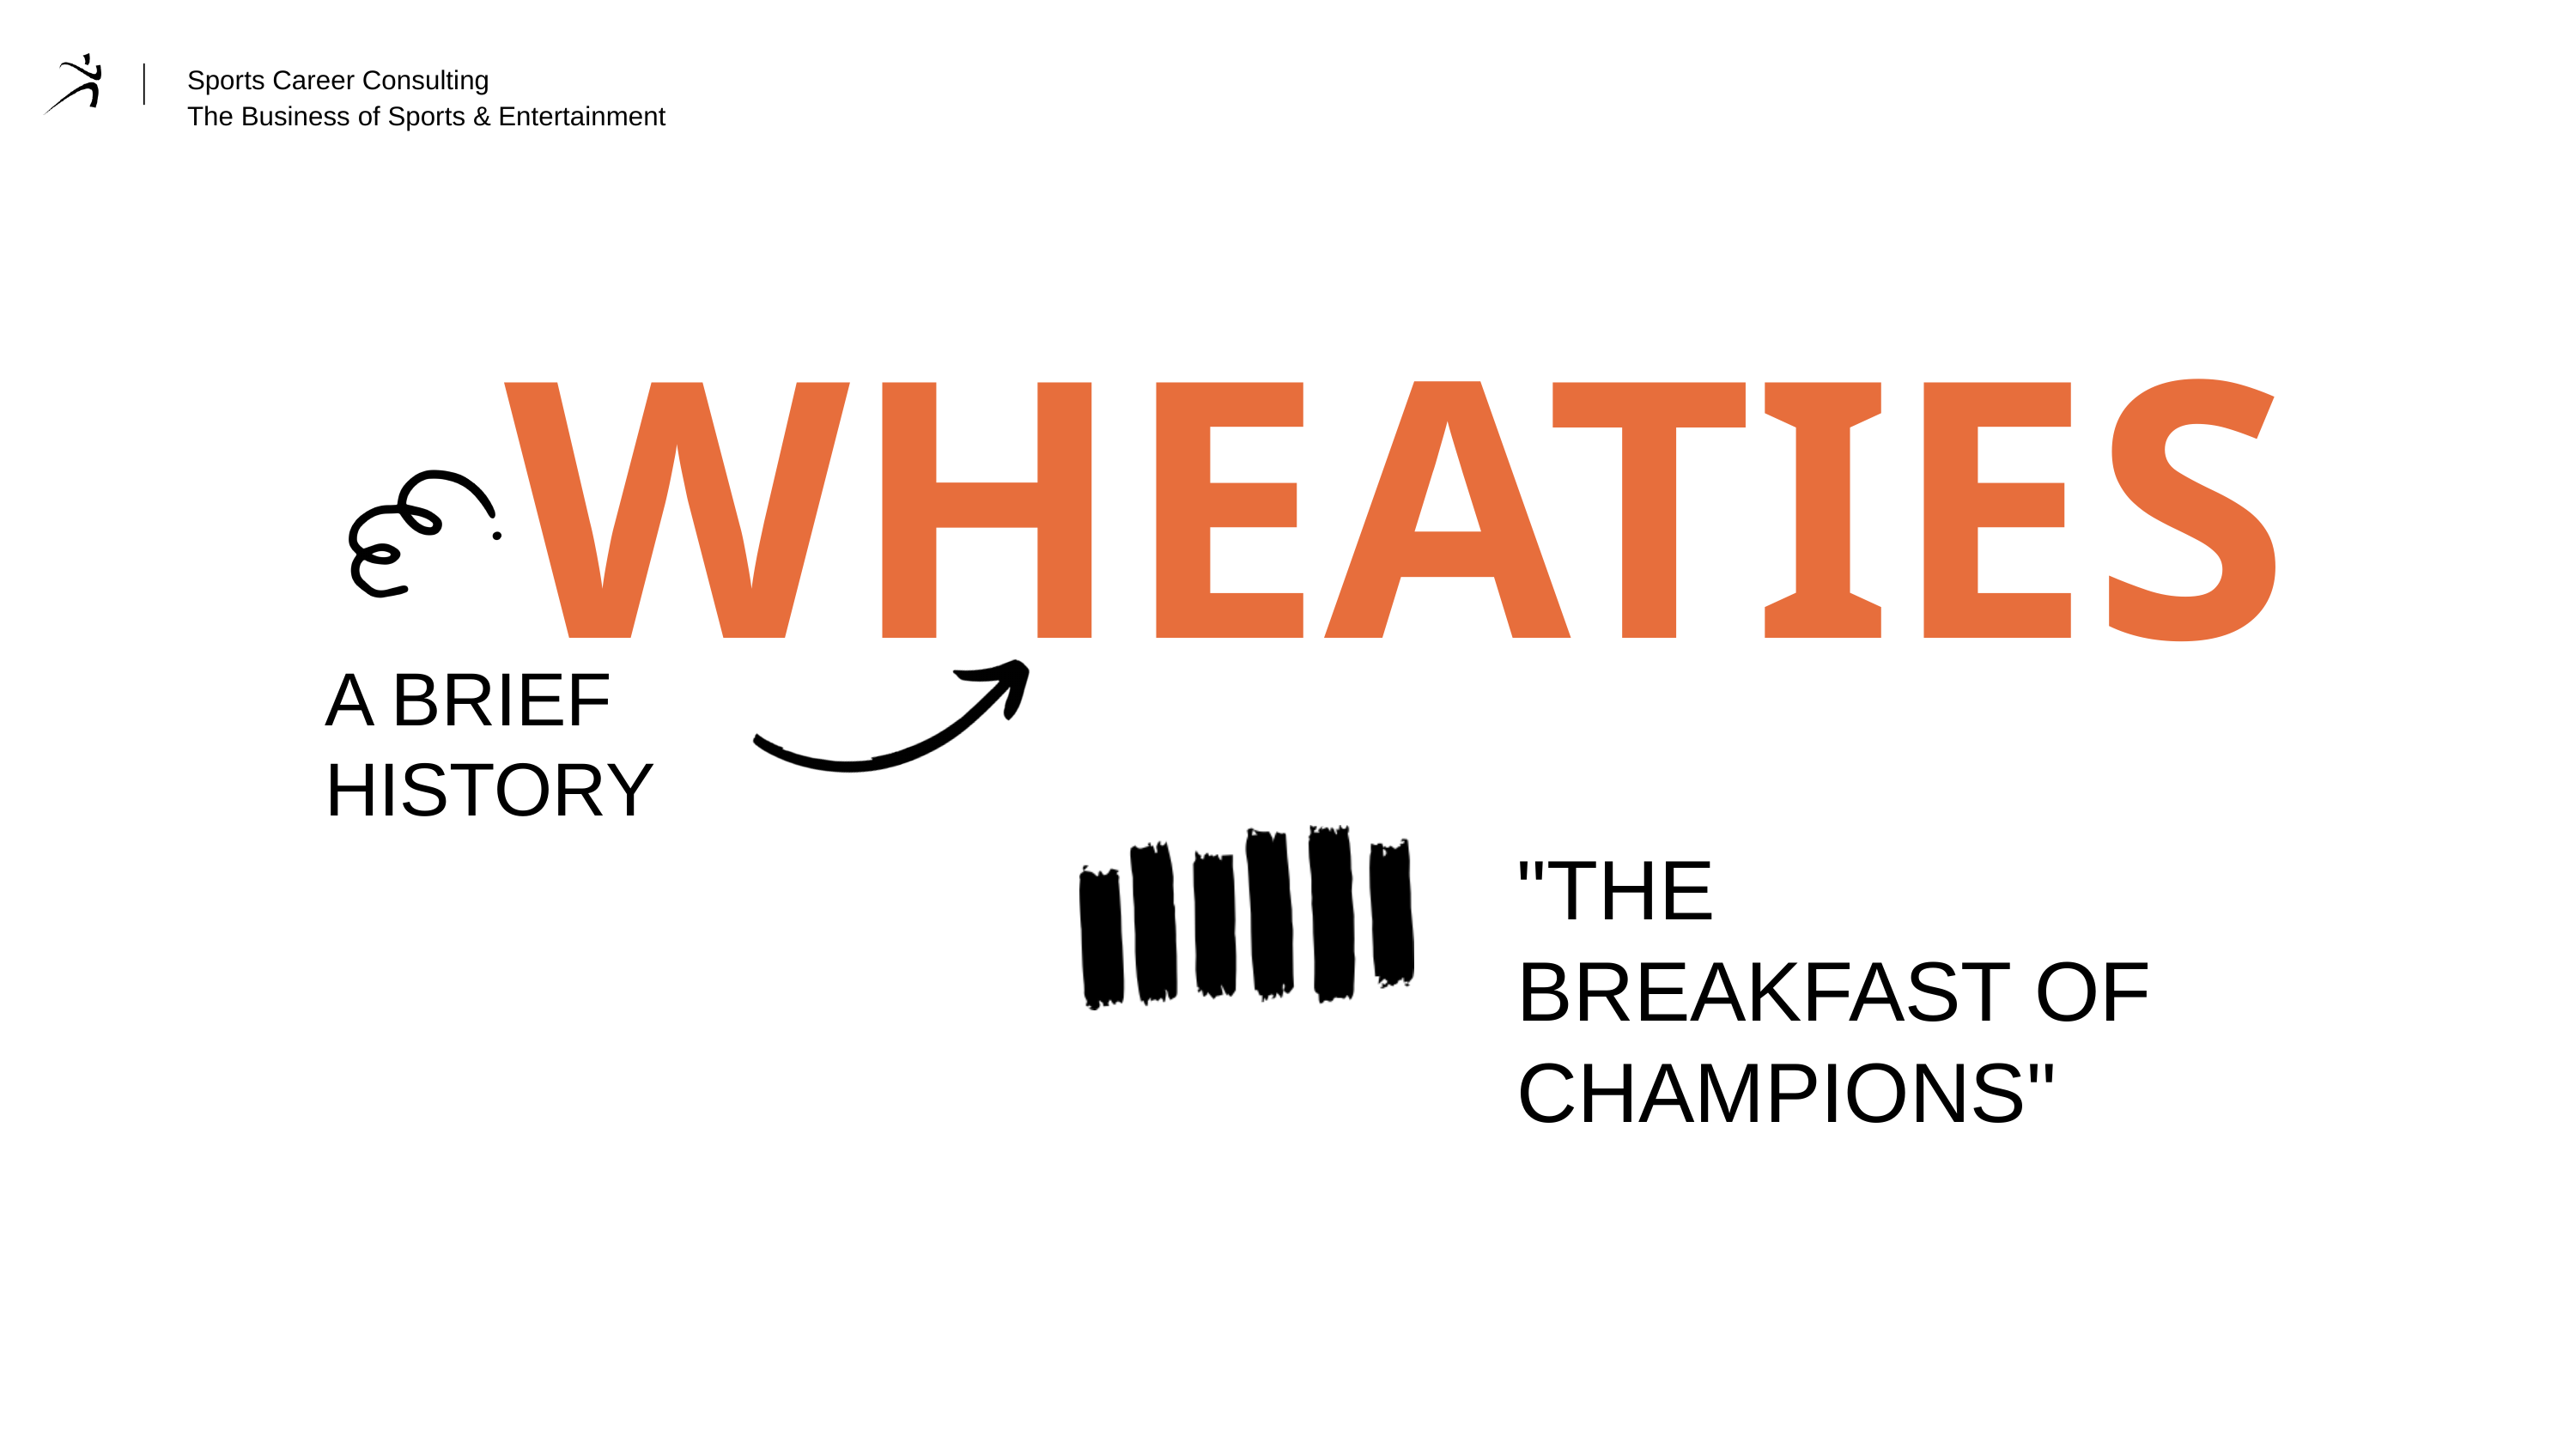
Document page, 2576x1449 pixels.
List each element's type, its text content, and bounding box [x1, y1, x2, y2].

text_box "THE BREAKFAST OF CHAMPIONS" [1516, 835, 2226, 1139]
text_box A BRIEF HISTORY [325, 650, 937, 831]
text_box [186, 44, 755, 121]
picture [1078, 825, 1414, 1010]
picture [736, 664, 1054, 817]
picture [325, 440, 504, 637]
picture [43, 53, 101, 115]
text_box WHEATIES [504, 339, 2361, 713]
